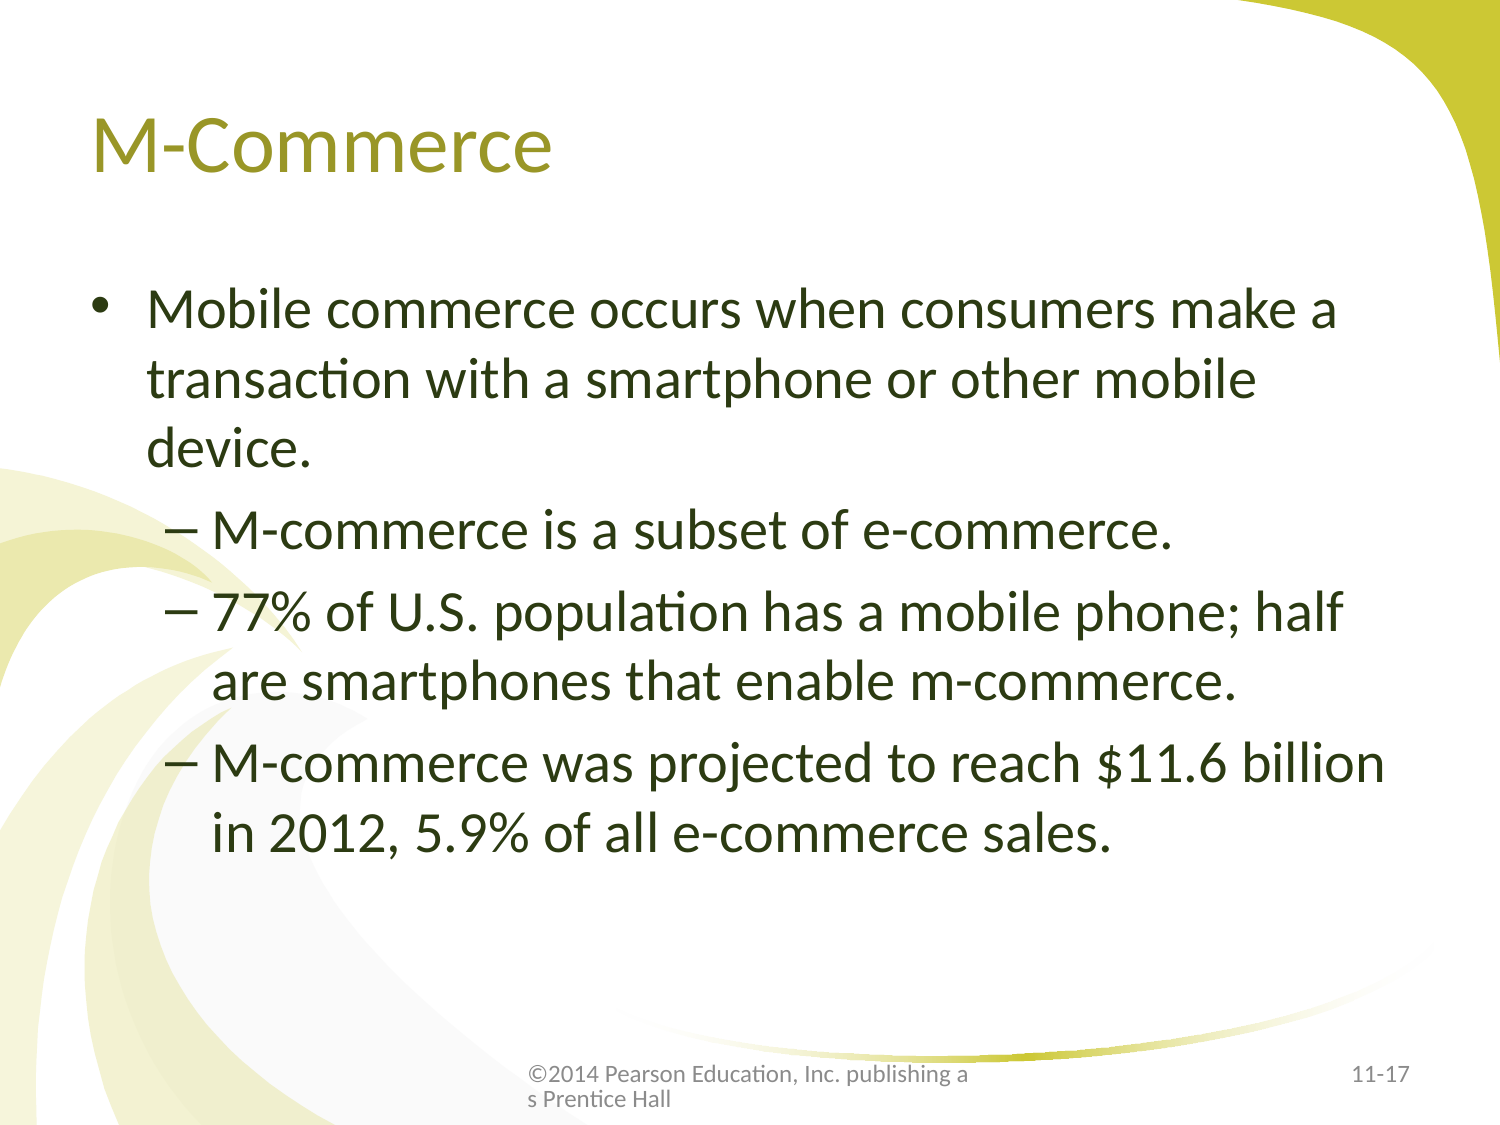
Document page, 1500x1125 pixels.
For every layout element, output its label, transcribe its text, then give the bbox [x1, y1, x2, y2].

footer ©2014 Pearson Education, Inc. publishing as Prentice Hall [512, 1042, 988, 1103]
title M-Commerce [75, 45, 1425, 233]
slide_number 11-17 [1074, 1042, 1425, 1103]
list Mobile commerce occurs when consumers make a transaction with a smartphone or other mobile device. M-commerce is a subset of e-commerce. 77% of U.S. population has a mobile phone; half are smartphones that enable m-commerce. M-commerce was projected to reach $11.6 billion in 2012, 5.9% of all e-commerce sales. [75, 262, 1425, 1005]
